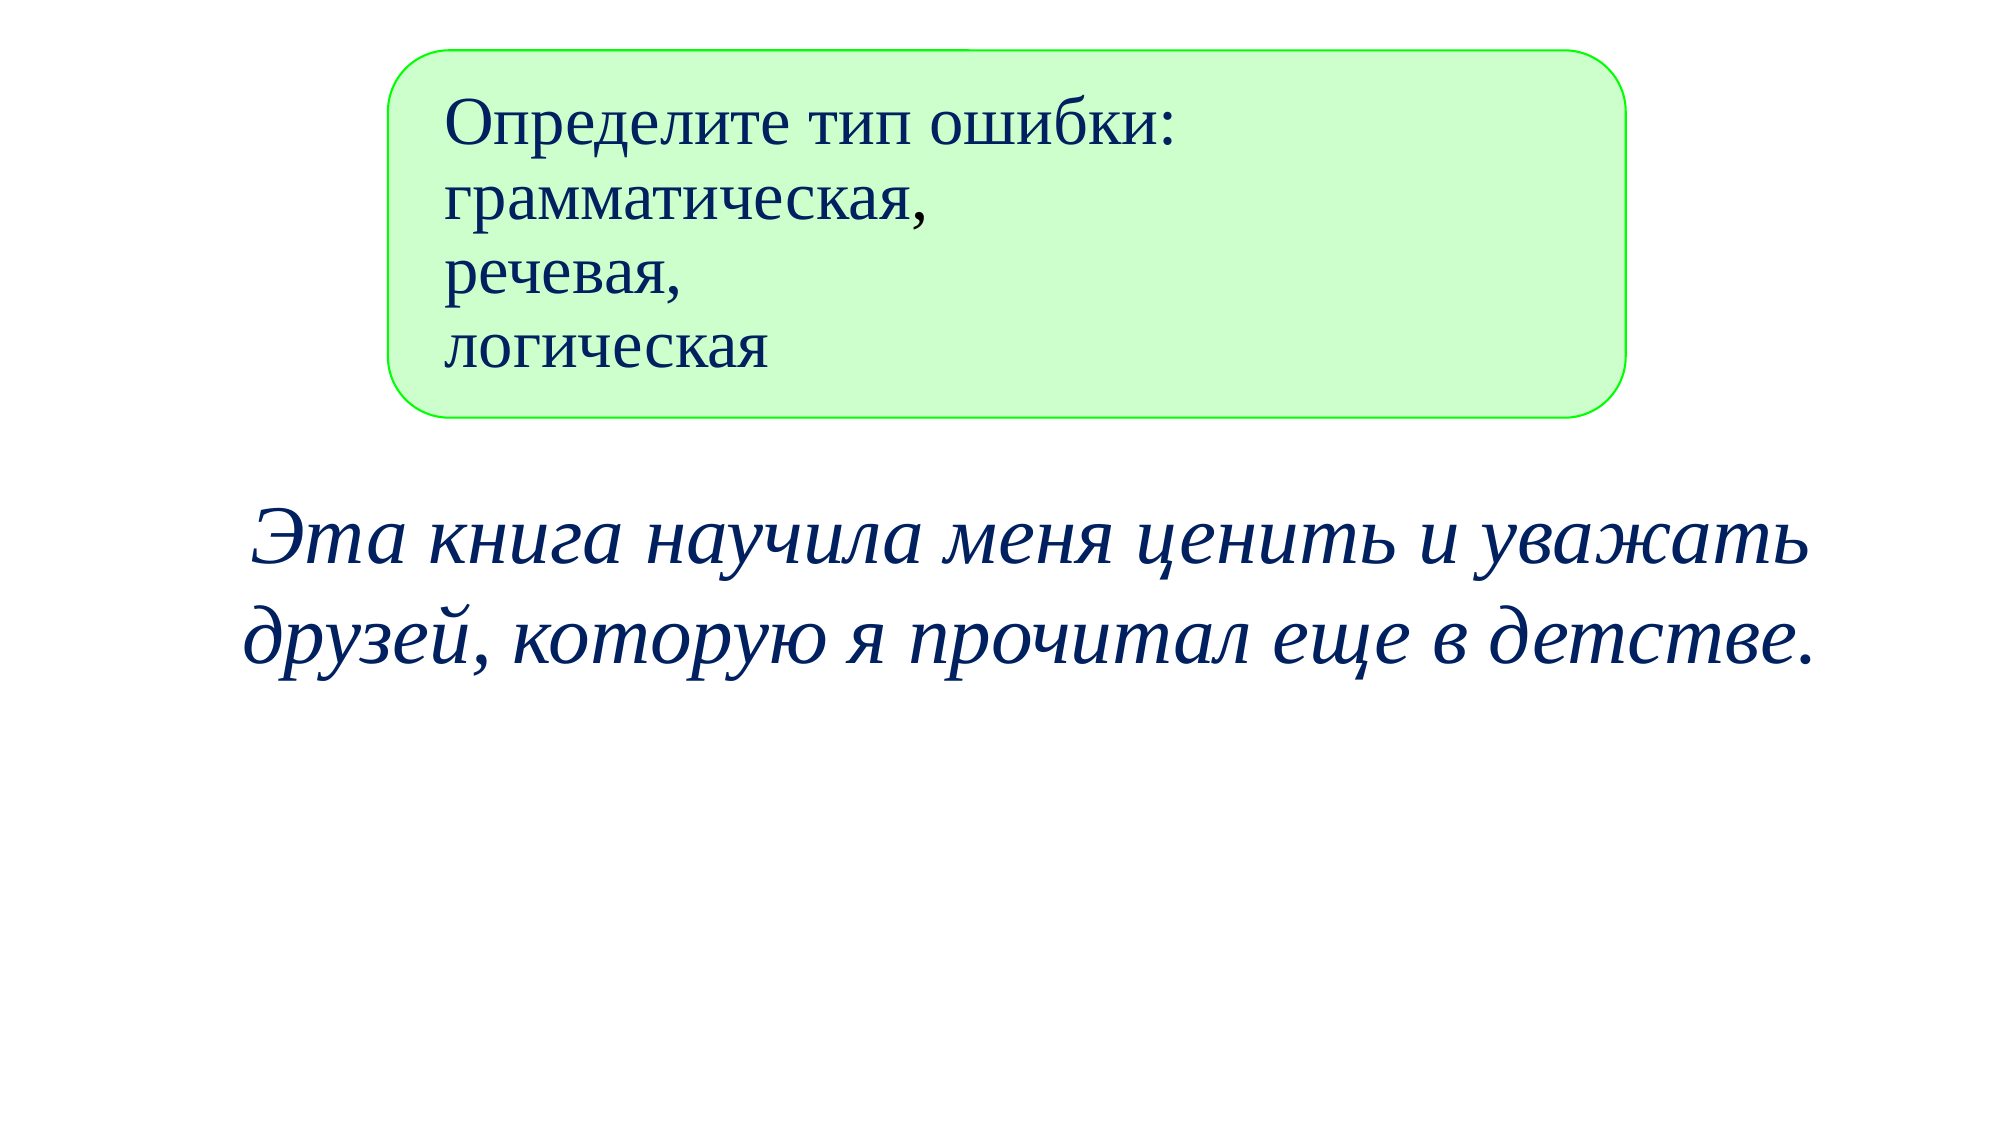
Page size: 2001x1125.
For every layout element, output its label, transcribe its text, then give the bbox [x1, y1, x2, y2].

text_box Эта книга научила меня ценить и уважать друзей, которую я прочитал еще в детстве. [216, 472, 1847, 688]
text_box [387, 45, 1626, 420]
